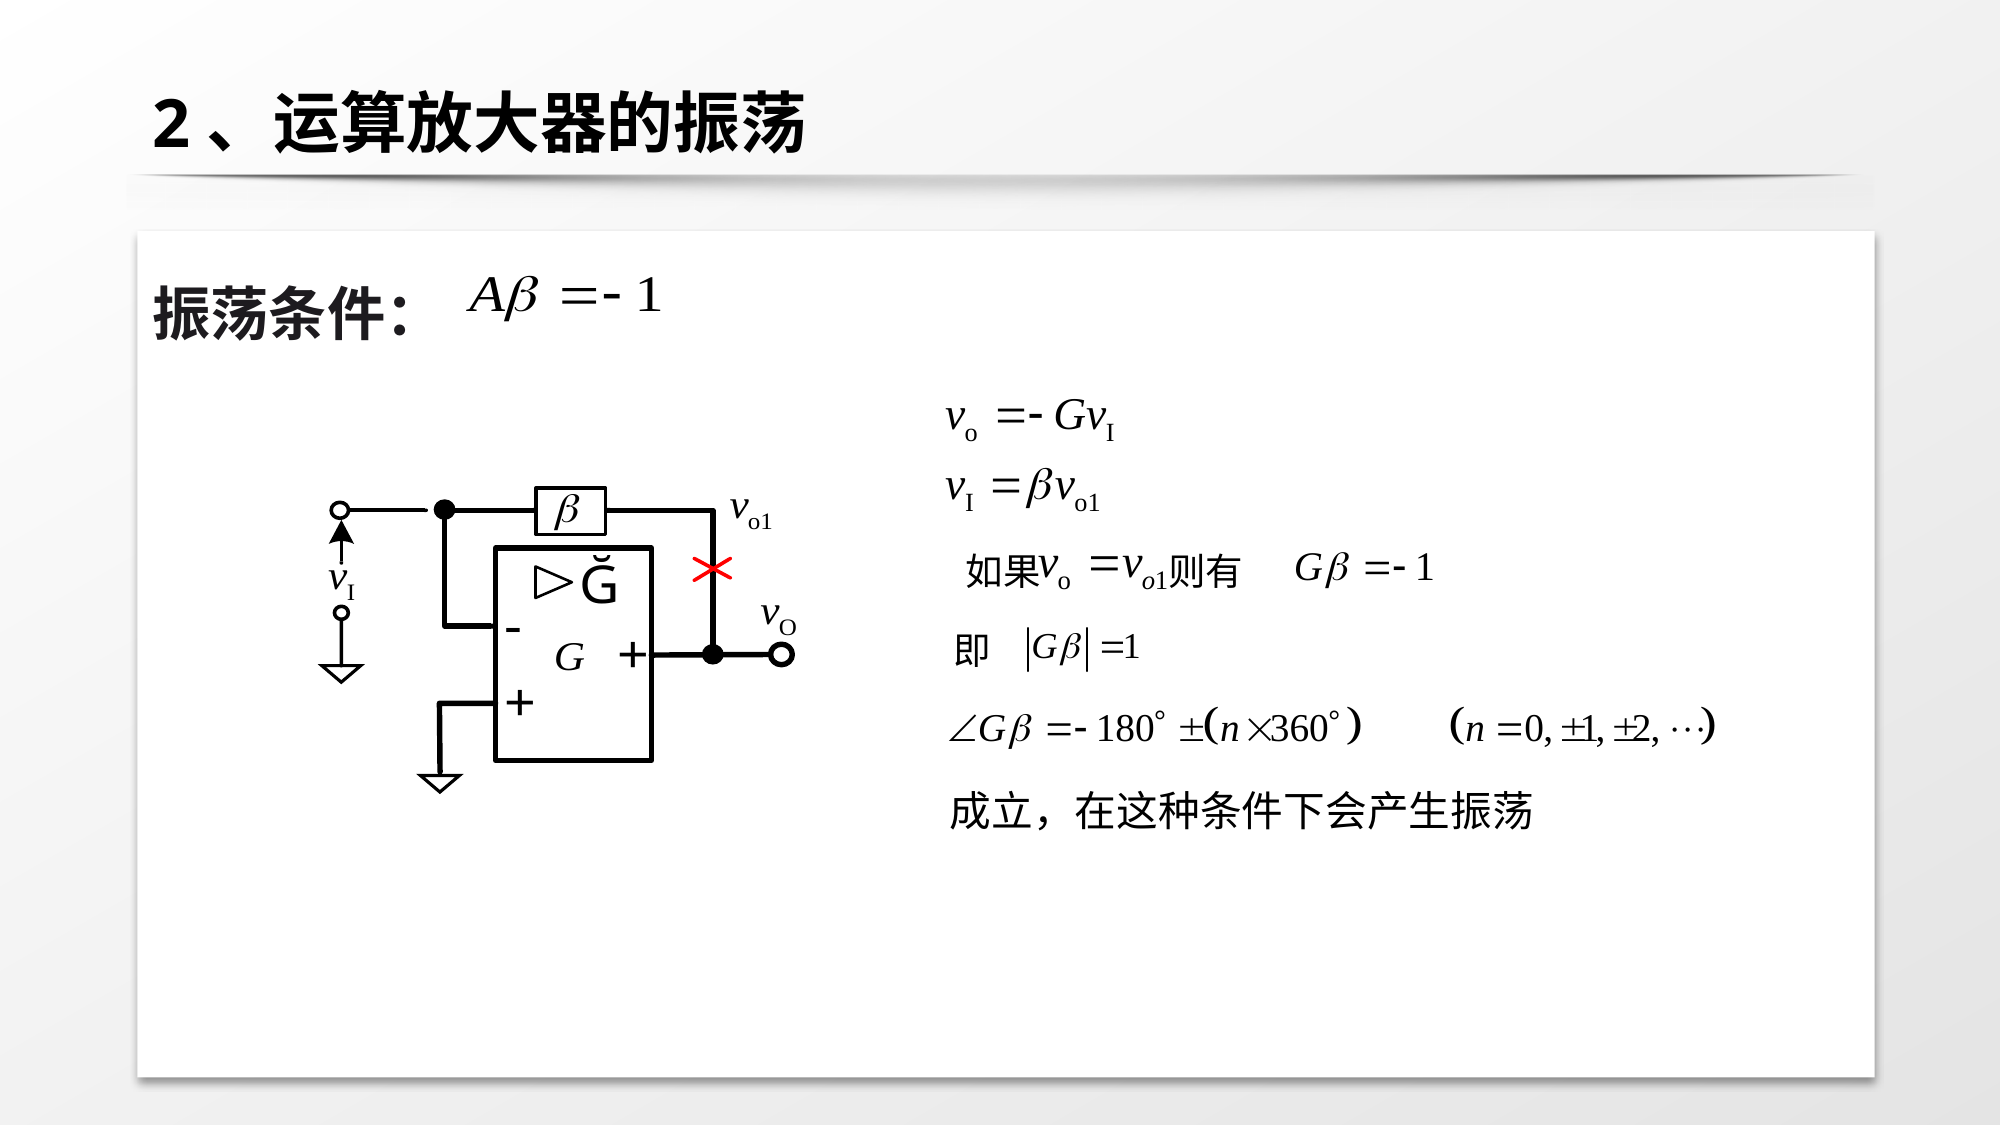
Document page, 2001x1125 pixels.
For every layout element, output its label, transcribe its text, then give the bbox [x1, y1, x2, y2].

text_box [232, 410, 874, 905]
list 振荡条件： [137, 234, 1863, 1052]
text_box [938, 385, 1125, 522]
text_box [455, 264, 671, 334]
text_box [1031, 531, 1175, 601]
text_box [942, 698, 1720, 765]
title 2、运算放大器的振荡 [137, 77, 1863, 175]
picture [127, 175, 1874, 211]
text_box 即 [938, 619, 1006, 679]
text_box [1021, 619, 1143, 680]
text_box 如果 则有 [951, 540, 1031, 600]
text_box 成立，在这种条件下会产生振荡 [934, 777, 1549, 843]
text_box 如果 则有 [1175, 540, 1259, 600]
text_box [1288, 543, 1437, 598]
